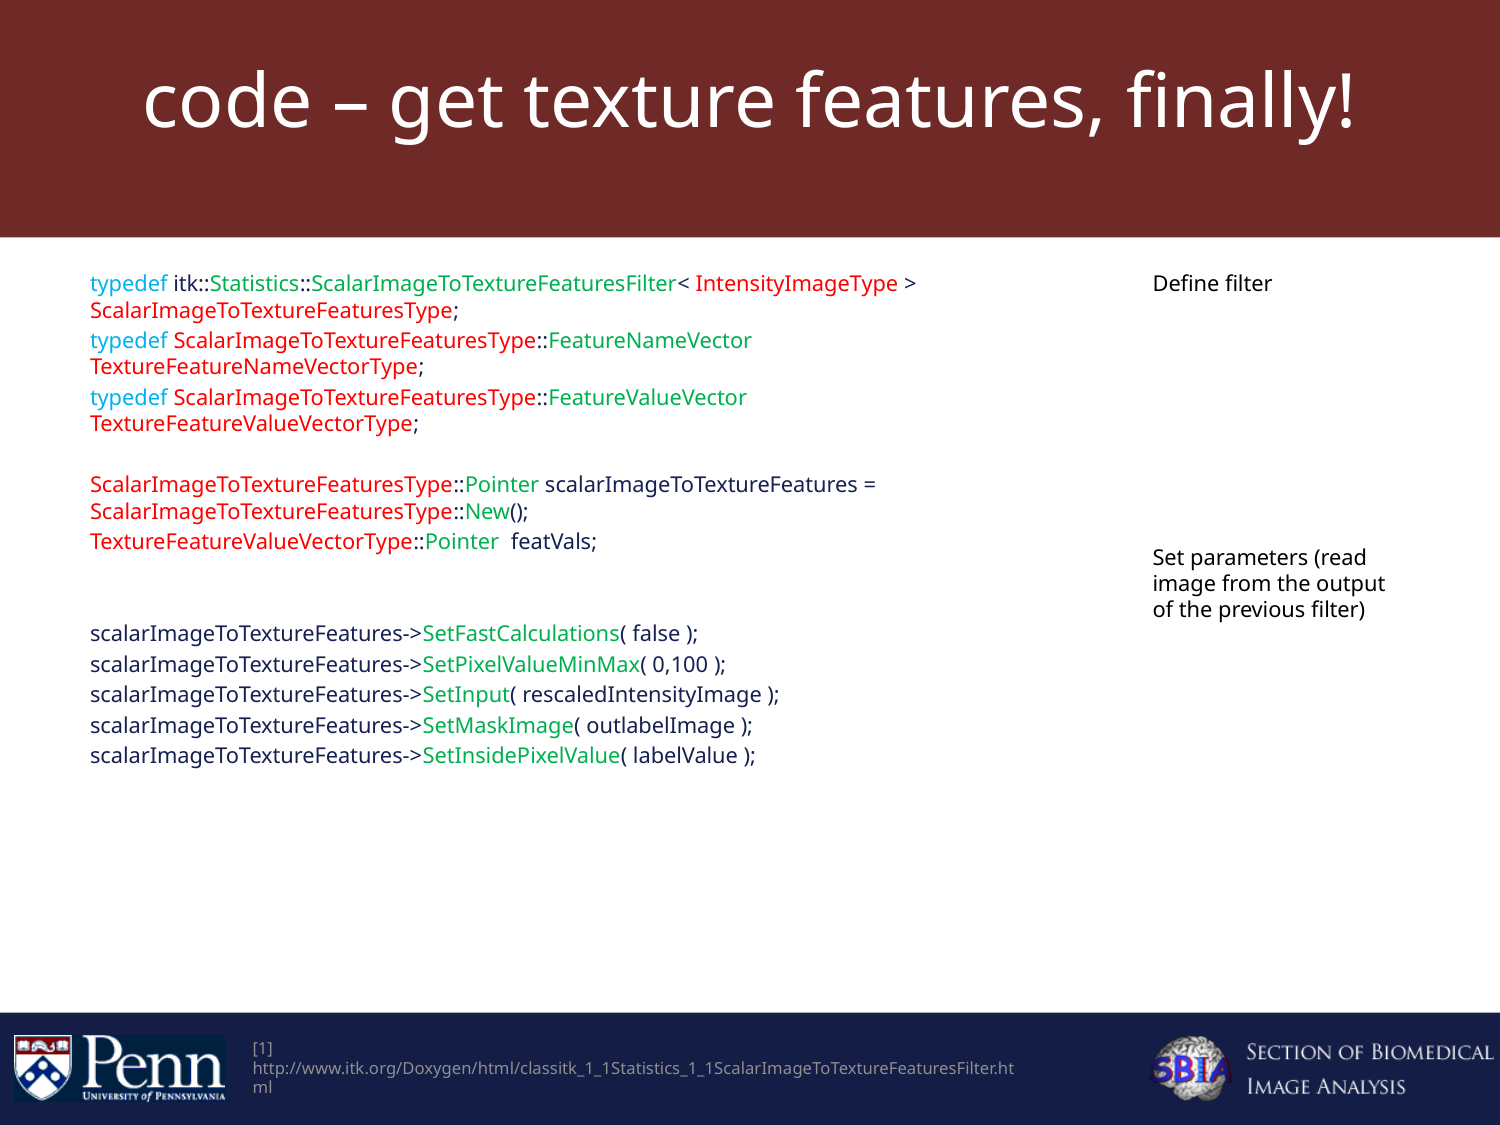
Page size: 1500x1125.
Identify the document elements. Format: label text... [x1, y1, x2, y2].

title code – get texture features, finally! [75, 45, 1425, 238]
picture [14, 1035, 225, 1102]
footer [1] http://www.itk.org/Doxygen/html/classitk_1_1Statistics_1_1ScalarImageToTextureFeaturesFilter.html [237, 1037, 1038, 1098]
list typedef itk::Statistics::ScalarImageToTextureFeaturesFilter< IntensityImageType > ScalarImageToTextureFeaturesType; typedef ScalarImageToTextureFeaturesType::FeatureNameVector TextureFeatureNameVectorType; typedef ScalarImageToTextureFeaturesType::FeatureValueVector TextureFeatureValueVectorType; ScalarImageToTextureFeaturesType::Pointer scalarImageToTextureFeatures = ScalarImageToTextureFeaturesType::New(); TextureFeatureValueVectorType::Pointer featVals; scalarImageToTextureFeatures->SetFastCalculations( false ); scalarImageToTextureFeatures->SetPixelValueMinMax( 0,100 ); scalarImageToTextureFeatures->SetInput( rescaledIntensityImage ); scalarImageToTextureFeatures->SetMaskImage( outlabelImage ); scalarImageToTextureFeatures->SetInsidePixelValue( labelValue ); [75, 262, 1100, 1013]
picture [1149, 1034, 1494, 1103]
list Define filter Set parameters (read image from the output of the previous filter) [1137, 262, 1425, 1013]
